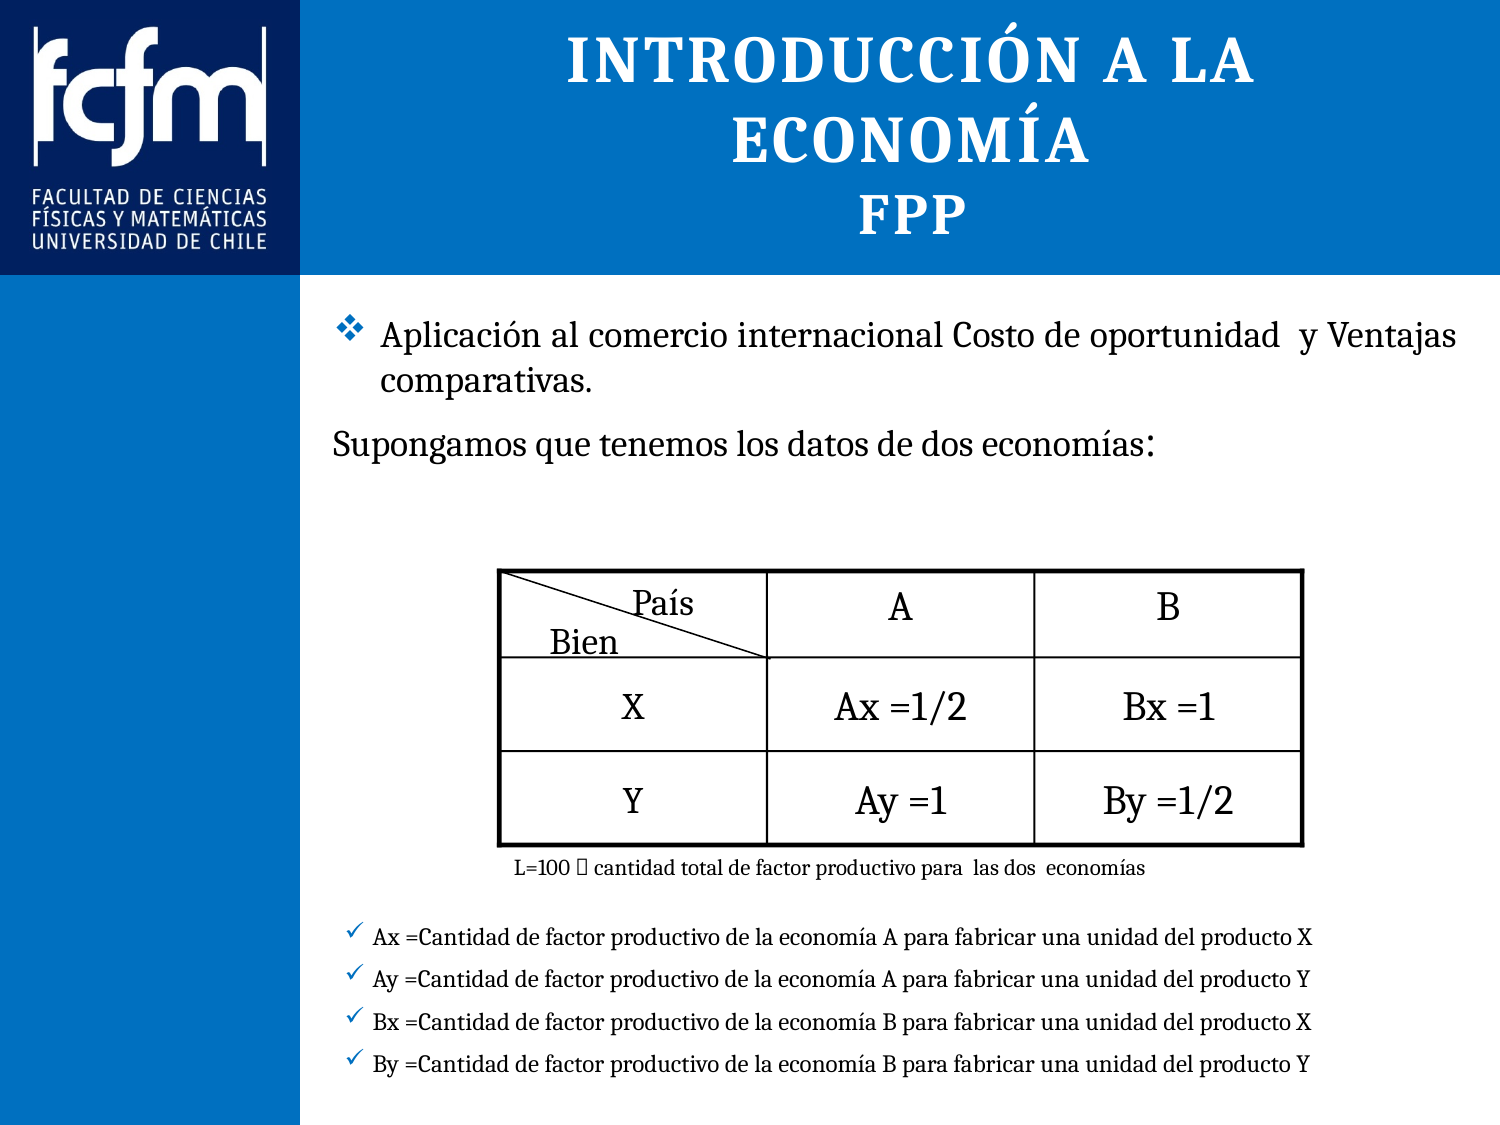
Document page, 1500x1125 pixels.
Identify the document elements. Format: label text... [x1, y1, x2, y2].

title Introducción a la economía FPP [399, 37, 1425, 225]
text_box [498, 570, 1303, 846]
text_box Ax =Cantidad de factor productivo de la economía A para fabricar una unidad del producto X Ay =Cantidad de factor productivo de la economía A para fabricar una unidad del producto Y Bx =Cantidad de factor productivo de la economía B para fabricar una unidad del producto X By =Cantidad de factor productivo de la economía B para fabricar una unidad del producto Y [329, 912, 1500, 1085]
text_box Aplicación al comercio internacional Costo de oportunidad y Ventajas comparativas. Supongamos que tenemos los datos de dos economías: [318, 302, 1483, 472]
text_box L=100  cantidad total de factor productivo para las dos economías [499, 845, 1374, 888]
picture [29, 18, 272, 254]
